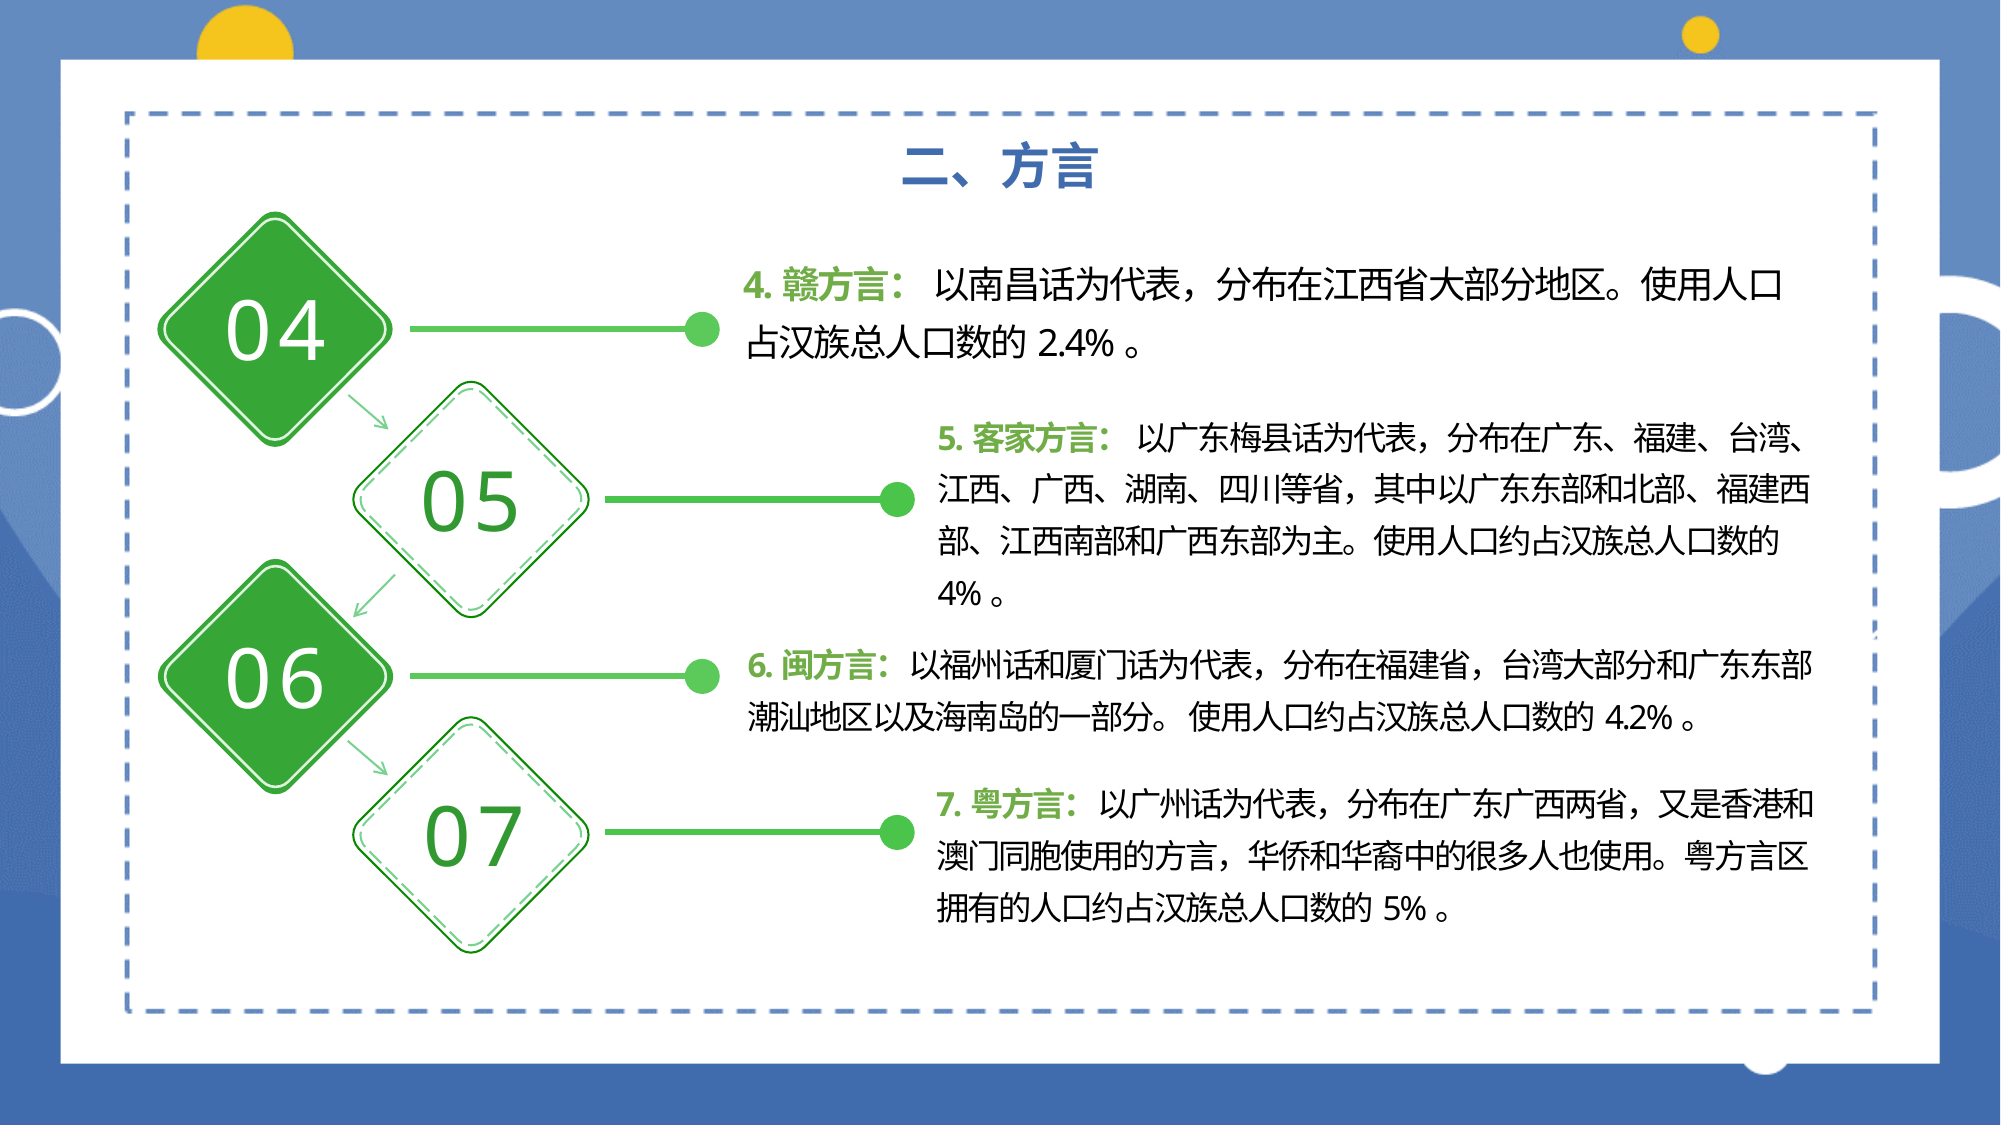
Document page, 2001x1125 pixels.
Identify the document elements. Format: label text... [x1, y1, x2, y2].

text_box [411, 723, 531, 775]
text_box 07 [361, 775, 588, 894]
text_box [878, 480, 916, 519]
text_box [215, 565, 336, 617]
text_box [352, 486, 357, 513]
text_box [156, 315, 162, 344]
text_box [403, 380, 539, 440]
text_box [348, 394, 389, 430]
text_box [584, 485, 590, 514]
text_box [403, 716, 539, 775]
text_box 二、方言 [885, 127, 1115, 202]
text_box [389, 316, 394, 342]
text_box 5.客家方言： 以广东梅县话为代表，分布在广东、福建、台湾、江西、广西、湖南、四川等省，其中以广东东部和北部、福建西部、江西南部和广西东部为主。使用人口约占汉族总人口数的4%。 [923, 397, 1843, 570]
text_box [214, 217, 336, 270]
text_box 06 [162, 617, 388, 736]
text_box 4.赣方言： 以南昌话为代表，分布在江西省大部分地区。使用人口占汉族总人口数的2.4%。 [728, 239, 1804, 374]
text_box [410, 894, 532, 947]
text_box 7.粤方言：以广州话为代表，分布在广东广西两省，又是香港和澳门同胞使用的方言，华侨和华裔中的很多人也使用。粤方言区拥有的人口约占汉族总人口数的5%。 [921, 764, 1842, 932]
text_box [388, 661, 395, 692]
text_box [207, 736, 344, 796]
text_box [156, 663, 162, 691]
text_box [347, 740, 388, 776]
text_box [410, 387, 531, 440]
text_box [207, 210, 343, 270]
text_box [207, 389, 343, 448]
text_box [683, 657, 721, 695]
text_box 04 [162, 270, 389, 389]
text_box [352, 574, 395, 618]
text_box [215, 736, 336, 788]
text_box 6.闽方言：以福州话和厦门话为代表，分布在福建省，台湾大部分和广东东部潮汕地区以及海南岛的一部分。 使用人口约占汉族总人口数的4.2%。 [732, 625, 1841, 741]
text_box [207, 557, 344, 617]
text_box [878, 813, 916, 852]
text_box [411, 559, 531, 611]
text_box 05 [357, 440, 584, 559]
text_box [215, 389, 335, 441]
text_box [402, 894, 540, 954]
picture [0, 0, 2001, 1125]
text_box [352, 817, 361, 853]
text_box [403, 559, 539, 619]
text_box [683, 310, 721, 348]
